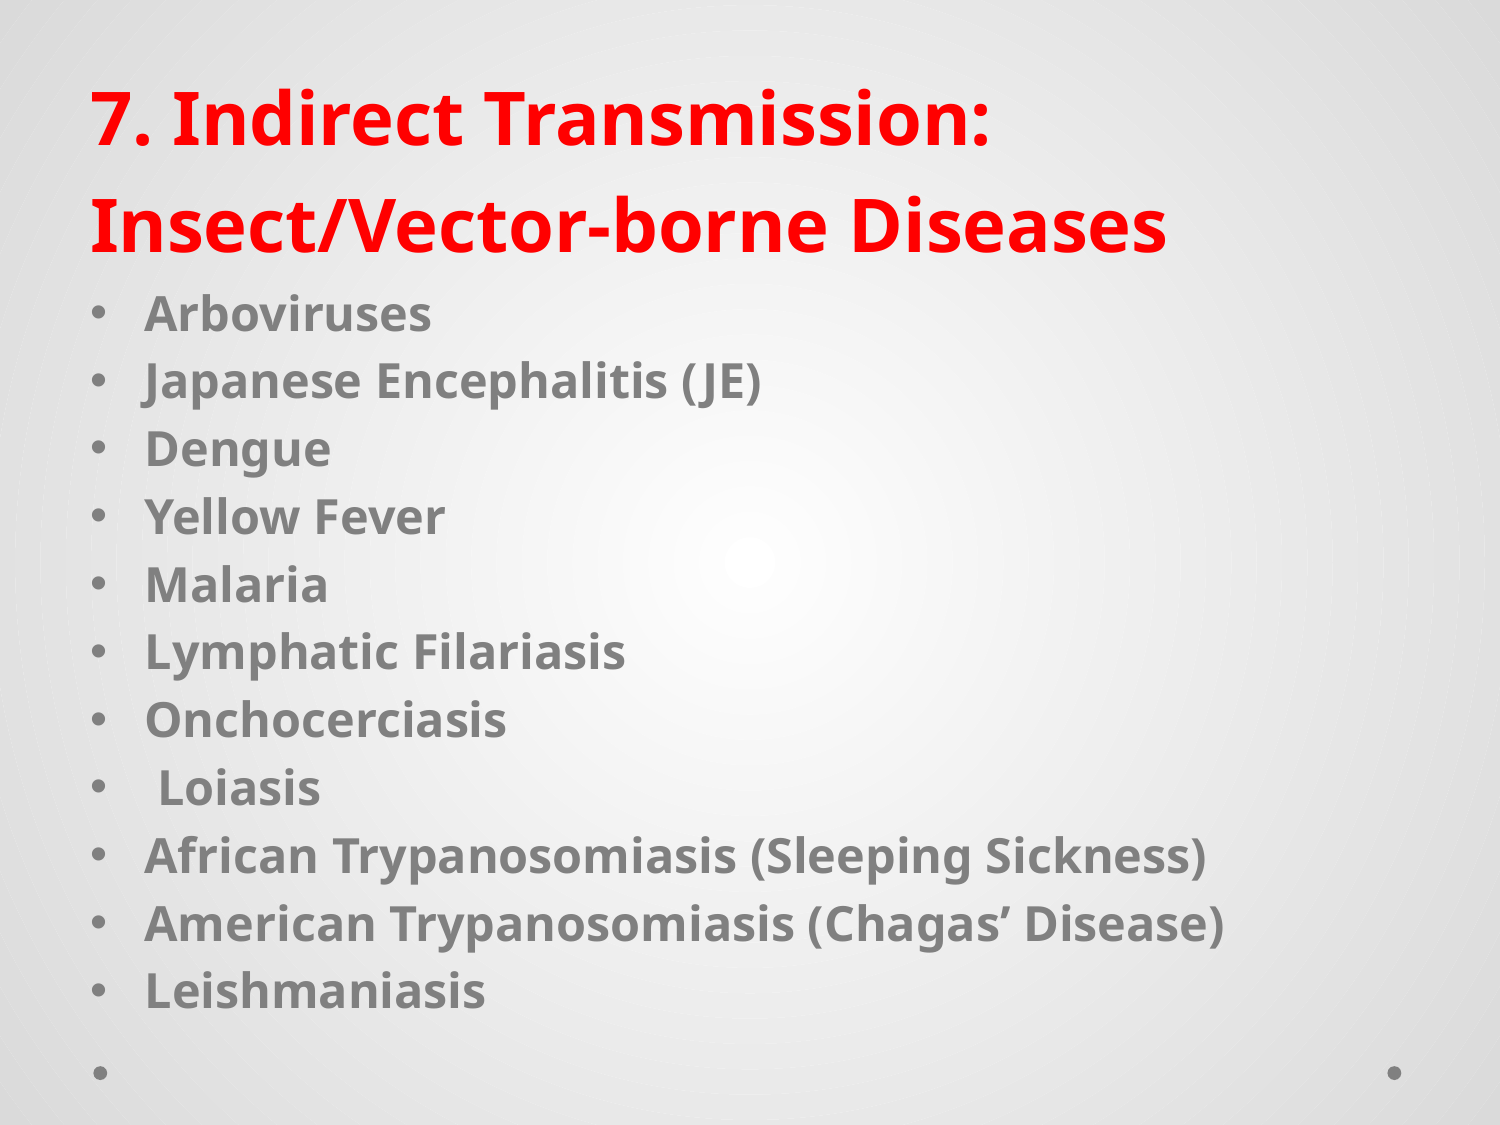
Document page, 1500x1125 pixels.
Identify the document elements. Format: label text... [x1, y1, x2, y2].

list Arboviruses Japanese Encephalitis (JE) Dengue Yellow Fever Malaria Lymphatic Filariasis Onchocerciasis Loiasis African Trypanosomiasis (Sleeping Sickness) American Trypanosomiasis (Chagas’ Disease) Leishmaniasis [75, 275, 1425, 1030]
title 7. Indirect Transmission: Insect/Vector-borne Diseases [75, 45, 1425, 275]
